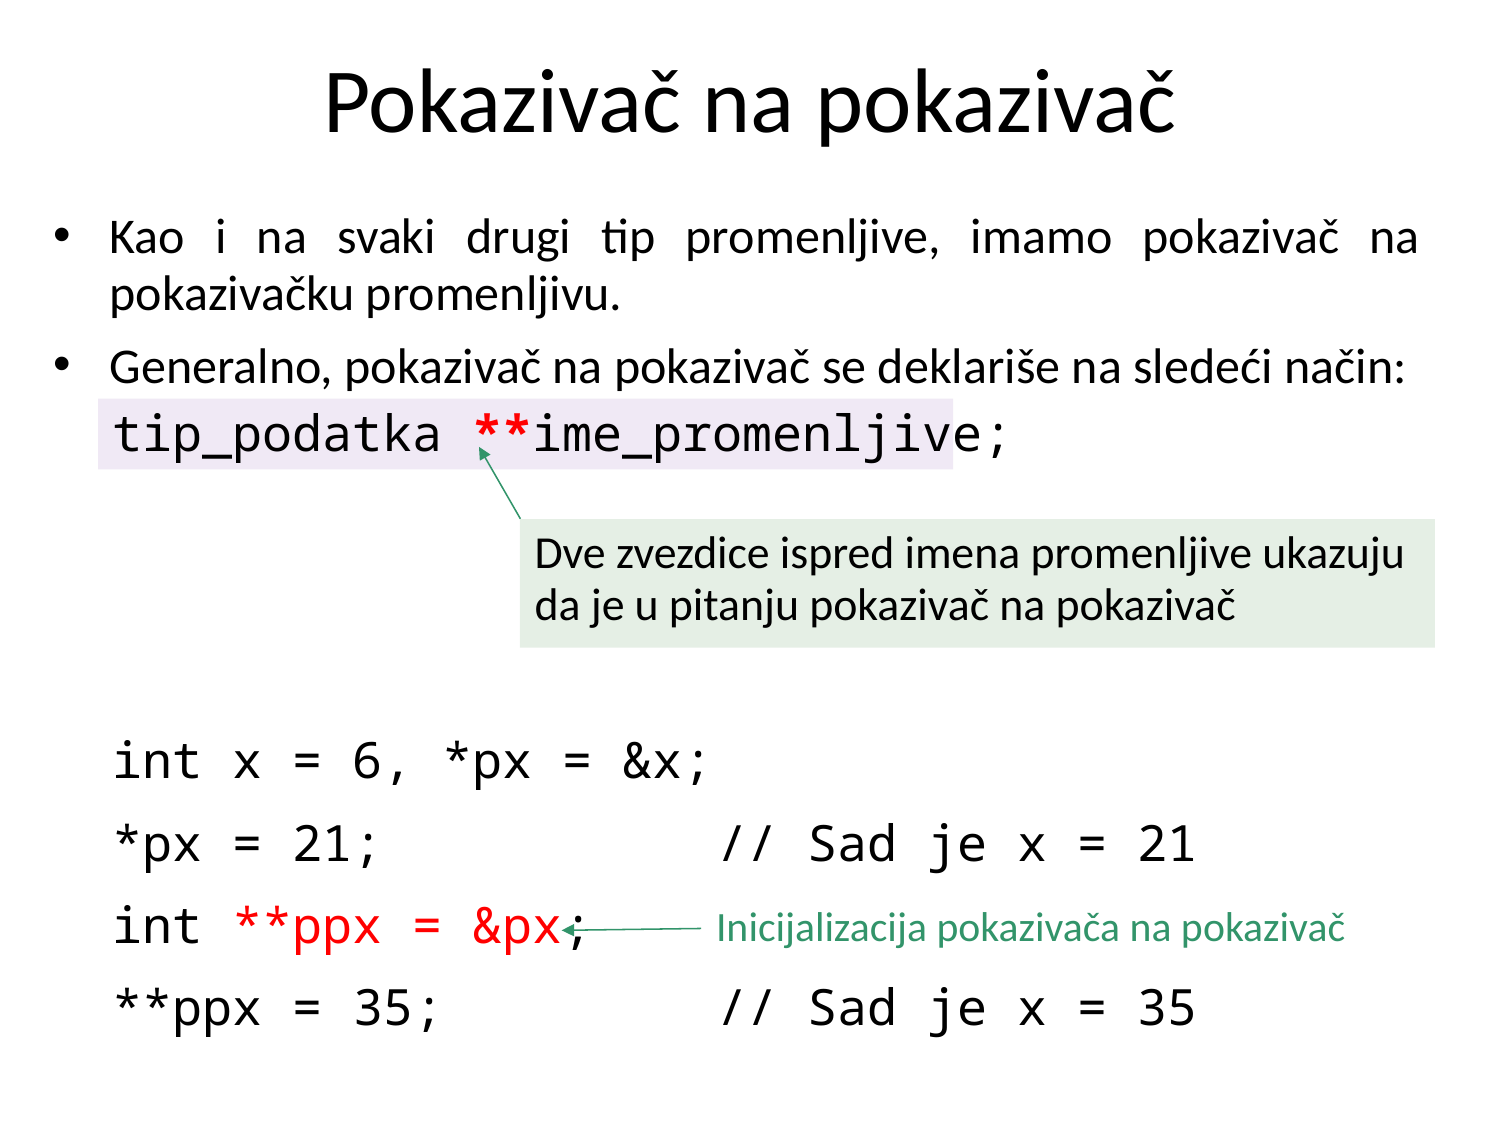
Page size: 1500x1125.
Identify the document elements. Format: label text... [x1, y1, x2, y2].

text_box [478, 446, 521, 519]
text_box Inicijalizacija pokazivača na pokazivač [701, 892, 1388, 957]
text_box [525, 455, 955, 472]
text_box Generalno, pokazivač na pokazivač se deklariše na sledeći način: tip_podatka **ime_promenljive; [38, 326, 1431, 455]
text_box int **ppx = &px; [98, 885, 1055, 967]
text_box Kao i na svaki drugi tip promenljive, imamo pokazivač na pokazivačku promenljivu. [38, 200, 1436, 325]
text_box Dve zvezdice ispred imena promenljive ukazuju da je u pitanju pokazivač na pokazivač [519, 519, 1435, 648]
text_box int x = 6, *px = &x; [98, 720, 1055, 804]
text_box **ppx = 35; // Sad je x = 35 [98, 967, 1306, 1053]
title Pokazivač na pokazivač [112, 2, 1388, 190]
text_box *px = 21; // Sad je x = 21 [98, 804, 1306, 890]
text_box [96, 455, 473, 472]
